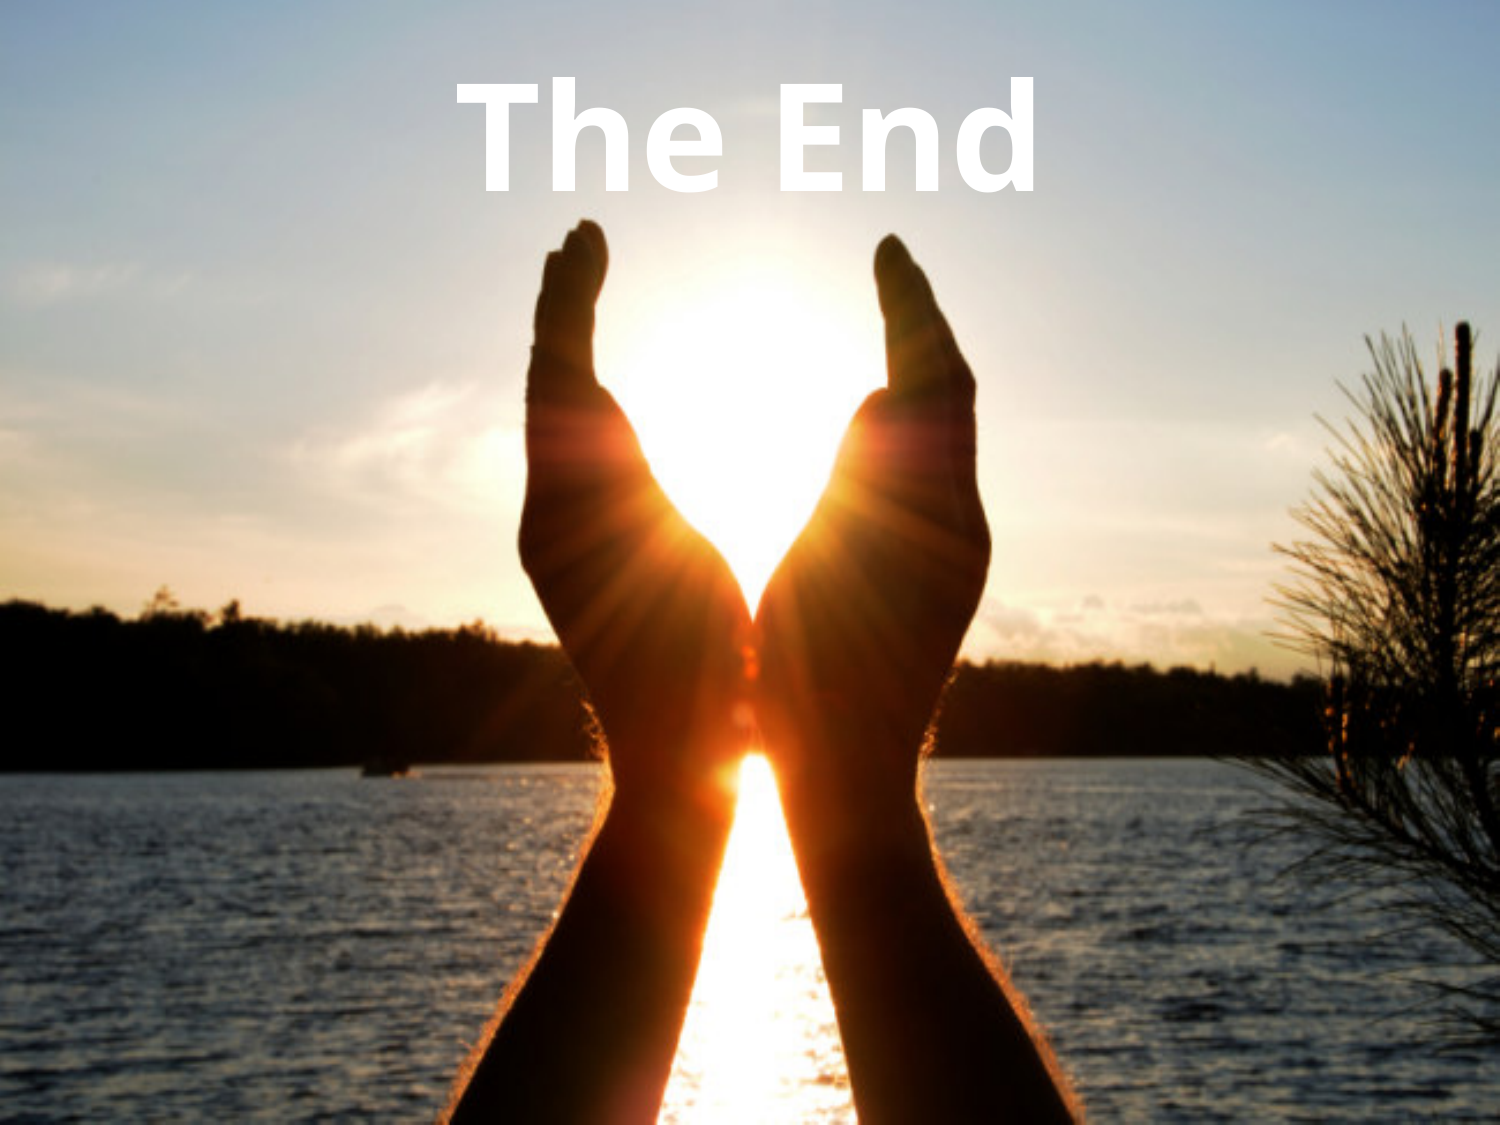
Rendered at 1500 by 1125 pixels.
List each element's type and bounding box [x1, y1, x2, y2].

list [0, 0, 1500, 1125]
